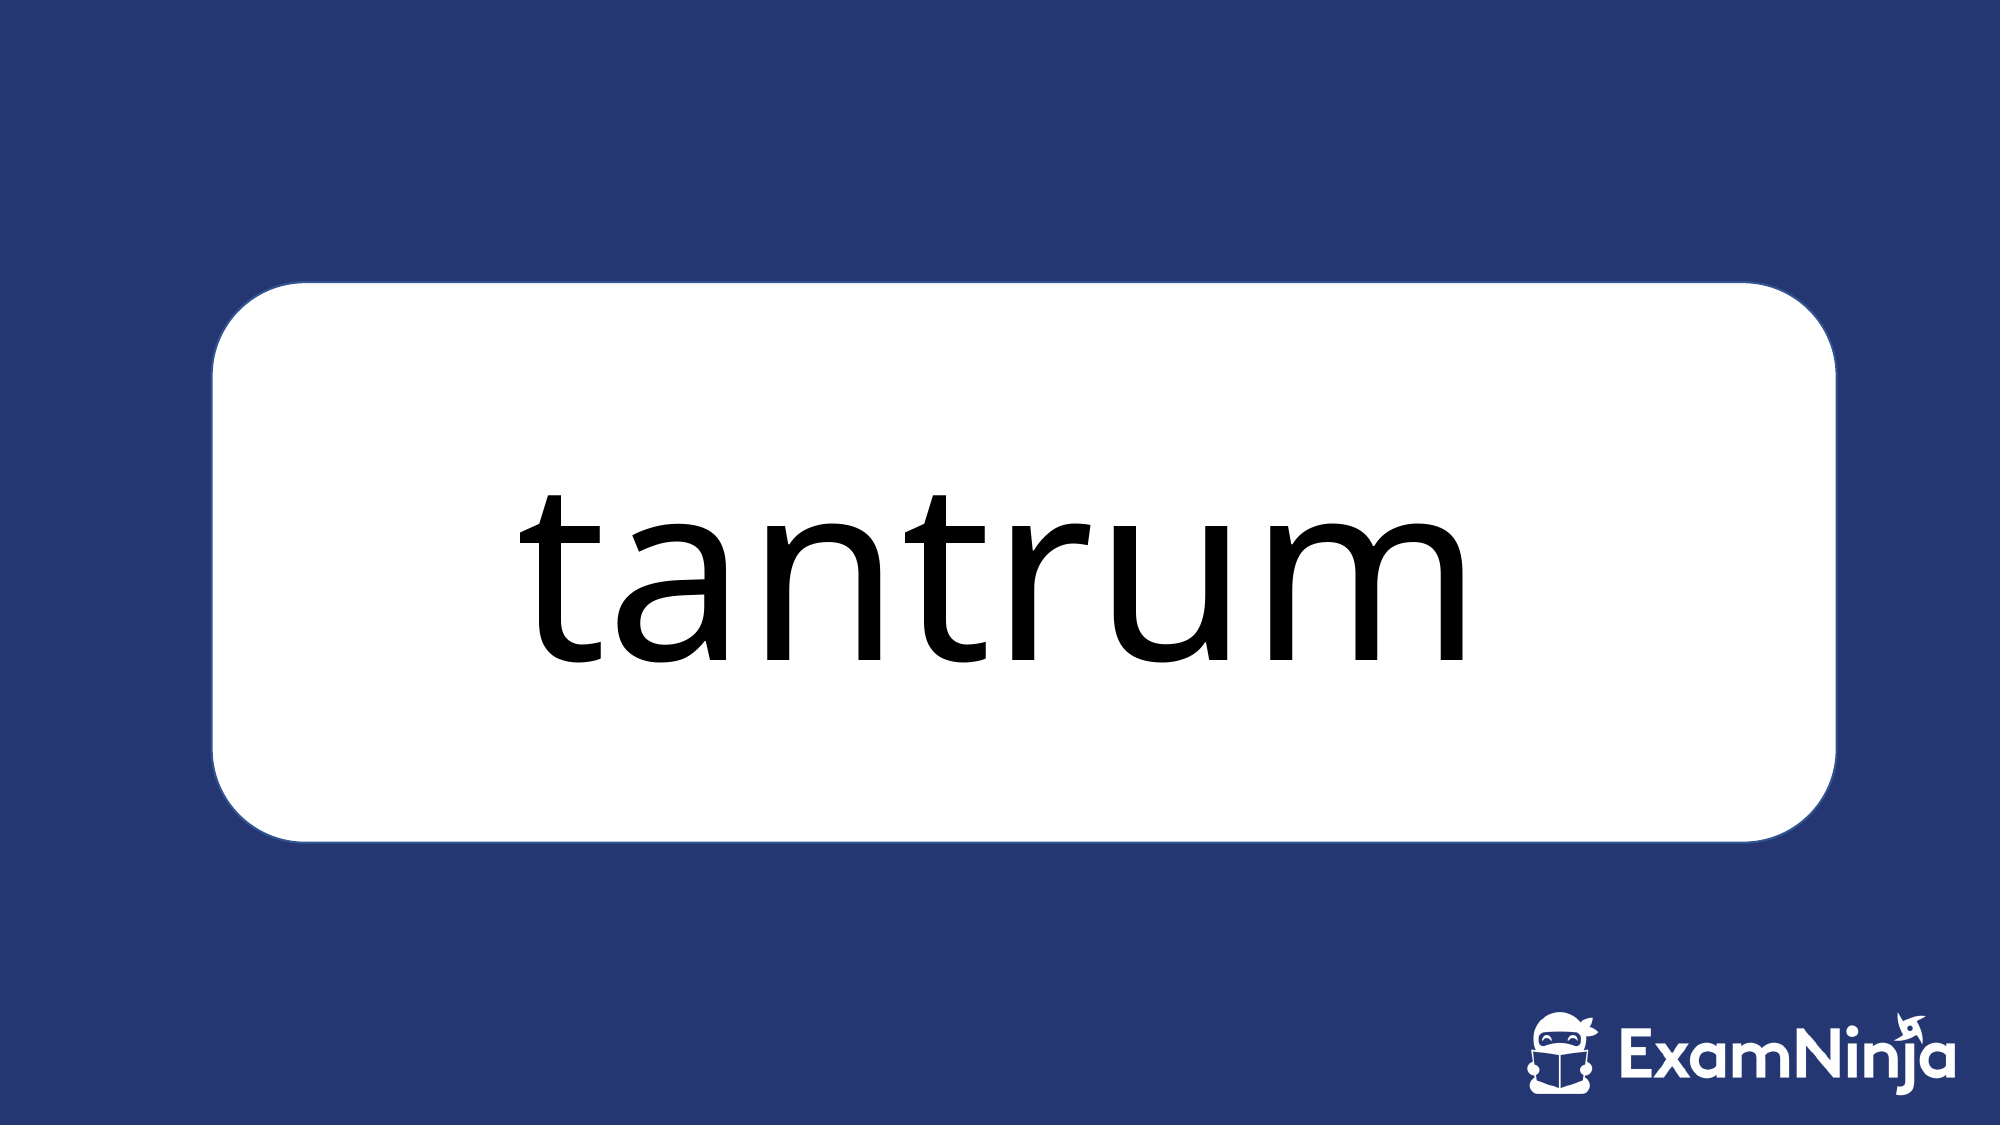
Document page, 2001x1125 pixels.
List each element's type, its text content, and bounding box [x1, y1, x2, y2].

picture [1501, 1003, 1979, 1102]
text_box [210, 719, 1838, 844]
text_box tantrum [143, 403, 1857, 719]
text_box [210, 281, 1838, 403]
